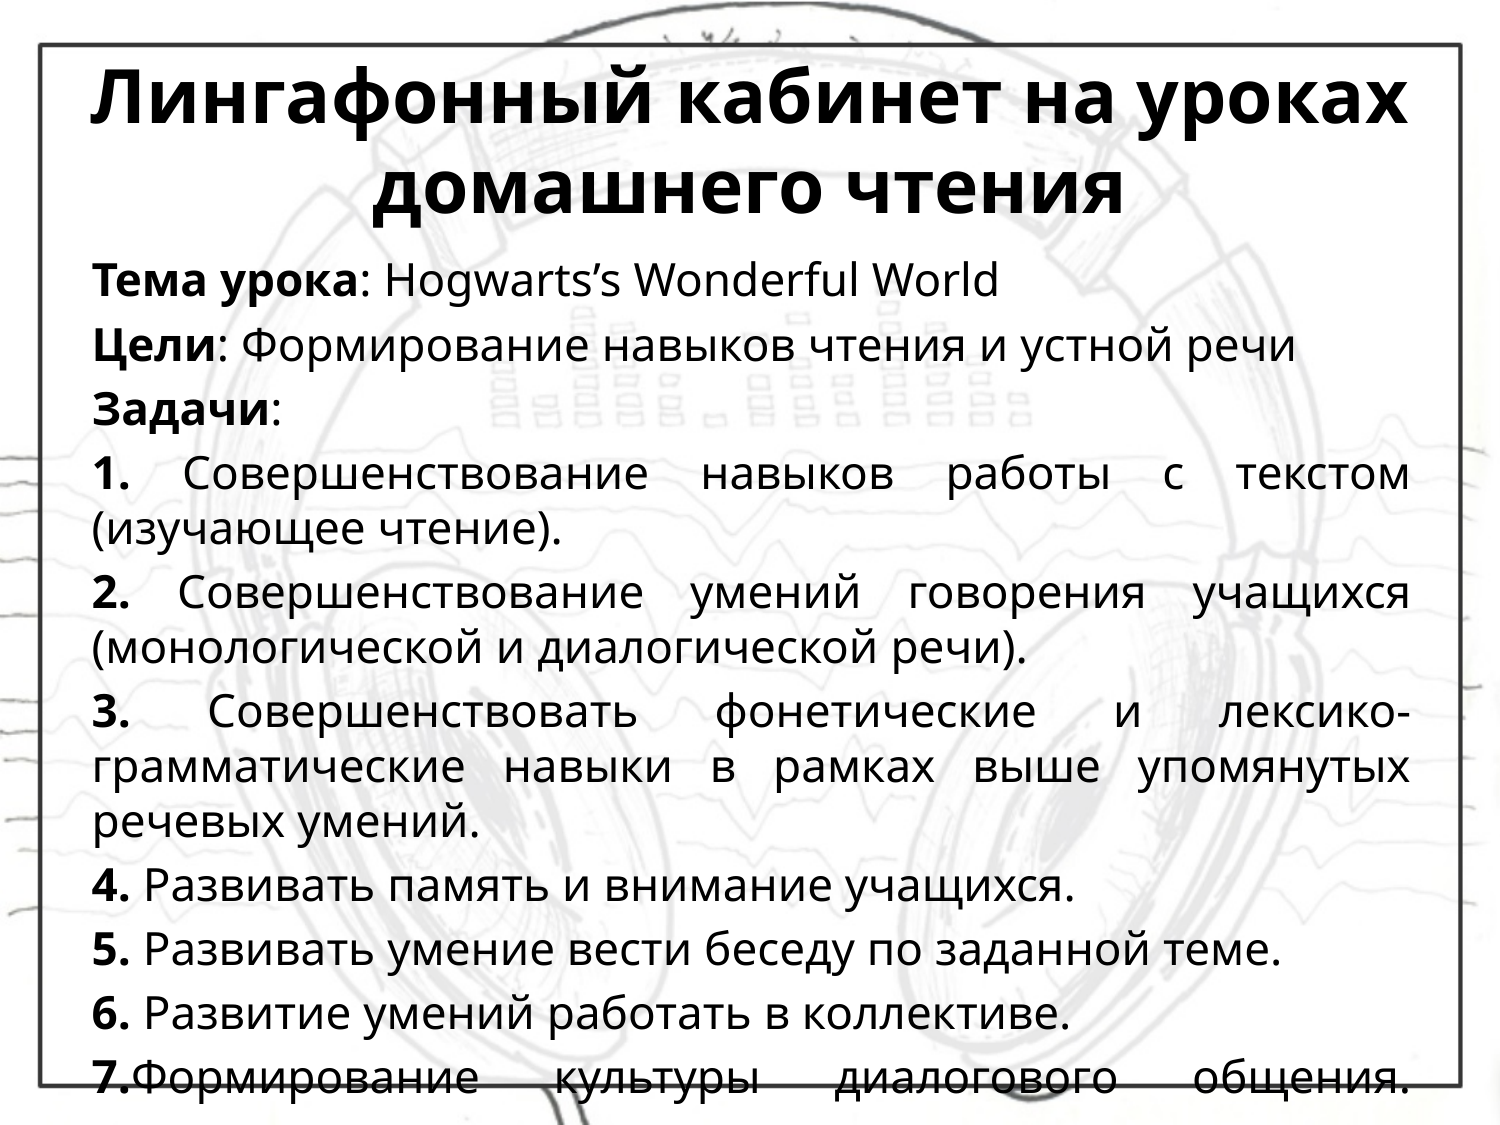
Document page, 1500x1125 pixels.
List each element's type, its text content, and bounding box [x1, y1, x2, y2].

title Лингафонный кабинет на уроках домашнего чтения [75, 45, 1425, 233]
list Тема урока: Hogwarts’s Wonderful World Цели: Формирование навыков чтения и устной речи Задачи: 1. Совершенствование навыков работы с текстом (изучающее чтение). 2. Совершенствование умений говорения учащихся (монологической и диалогической речи). 3. Совершенствовать фонетические и лексико-грамматические навыки в рамках выше упомянутых речевых умений. 4. Развивать память и внимание учащихся. 5. Развивать умение вести беседу по заданной теме. 6. Развитие умений работать в коллективе. 7.Формирование культуры диалогового общения. [76, 243, 1427, 1047]
